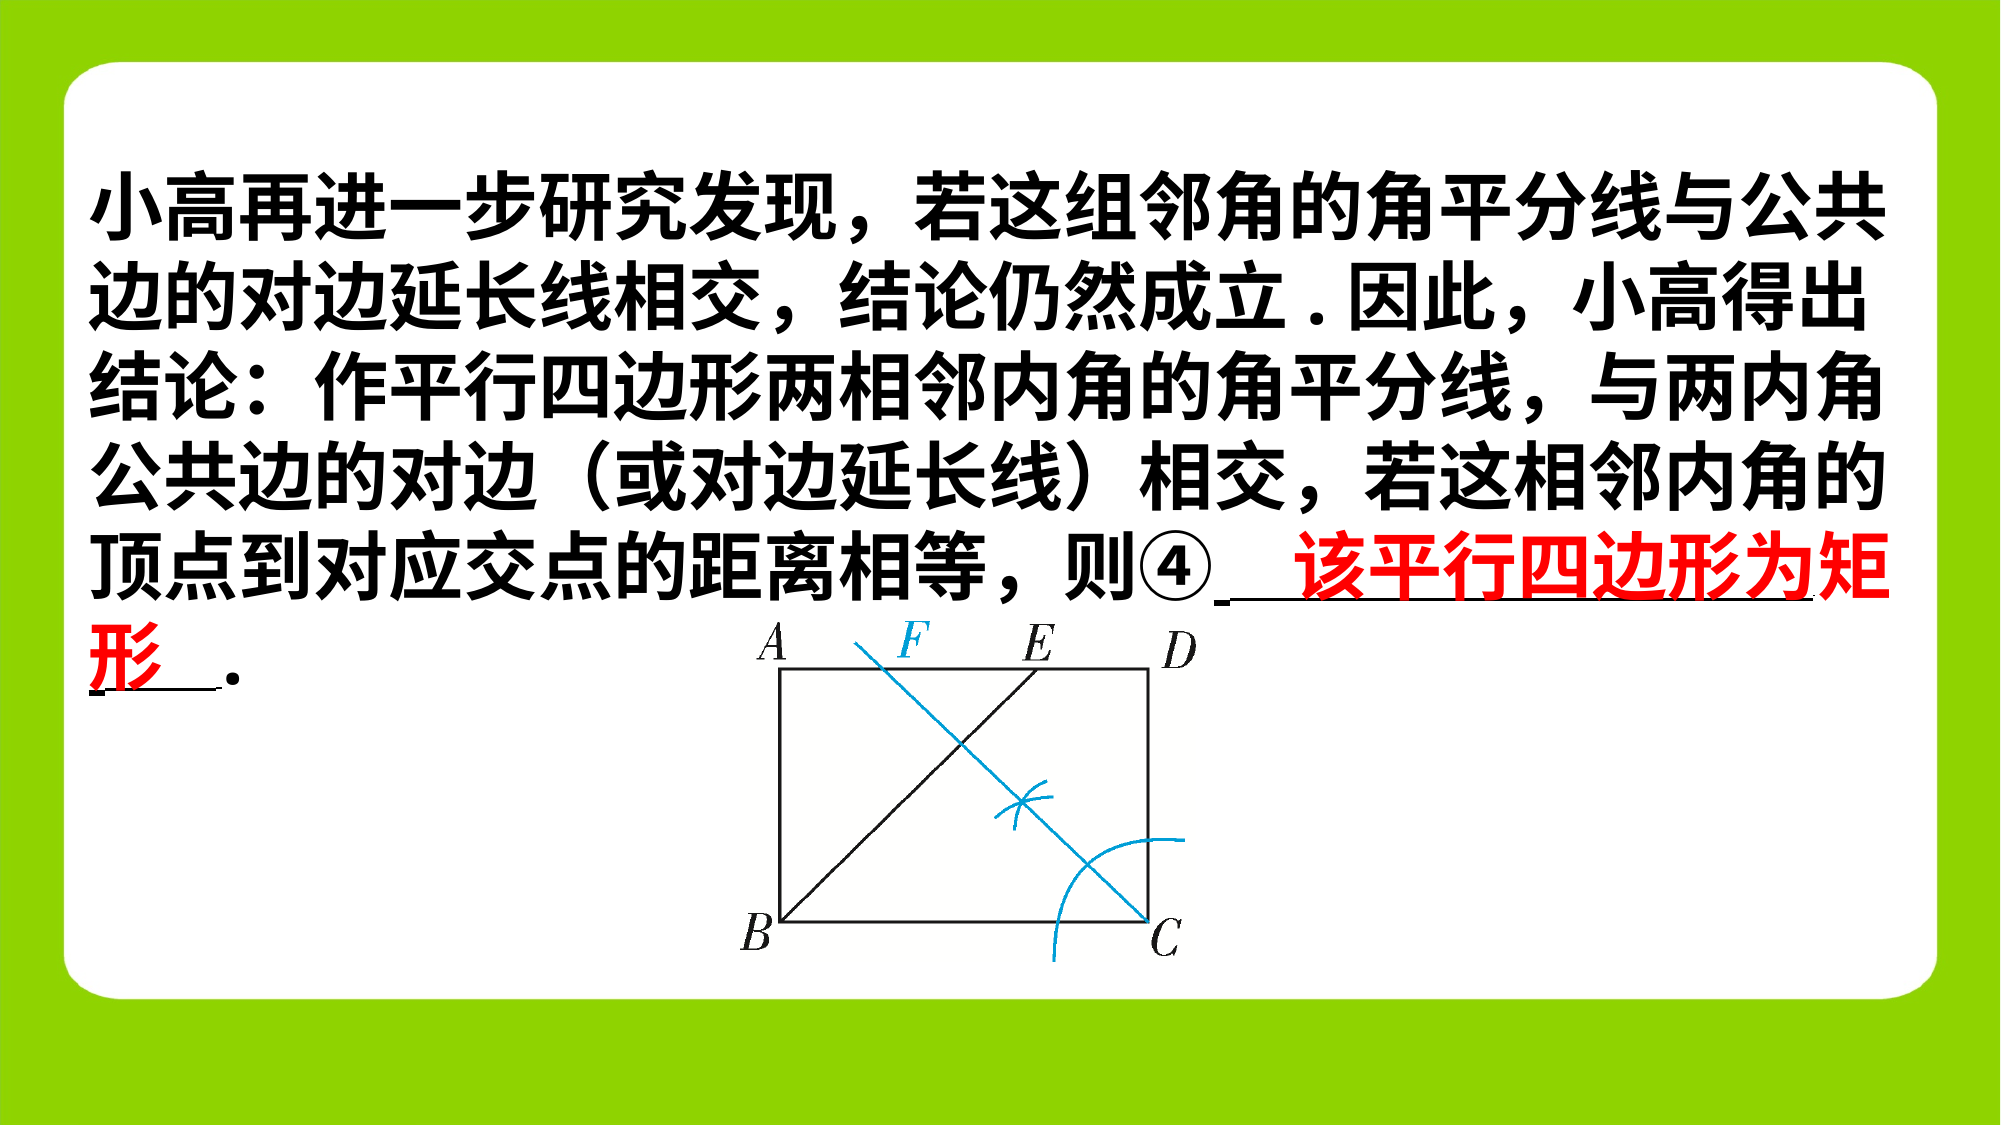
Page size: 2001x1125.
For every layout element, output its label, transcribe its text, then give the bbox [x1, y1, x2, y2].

text_box 形 [73, 601, 254, 708]
text_box 小高再进一步研究发现，若这组邻角的角平分线与公共 边的对边延长线相交，结论仍然成立.因此，小高得出 结论：作平行四边形两相邻内角的角平分线，与两内角 公共边的对边（或对边延长线）相交，若这相邻内角的 顶点到对应交点的距离相等，则④ ⁠ ⁠. [88, 159, 1974, 705]
text_box 该平行四边形为矩 [1278, 511, 1929, 618]
picture [0, 0, 2001, 1125]
